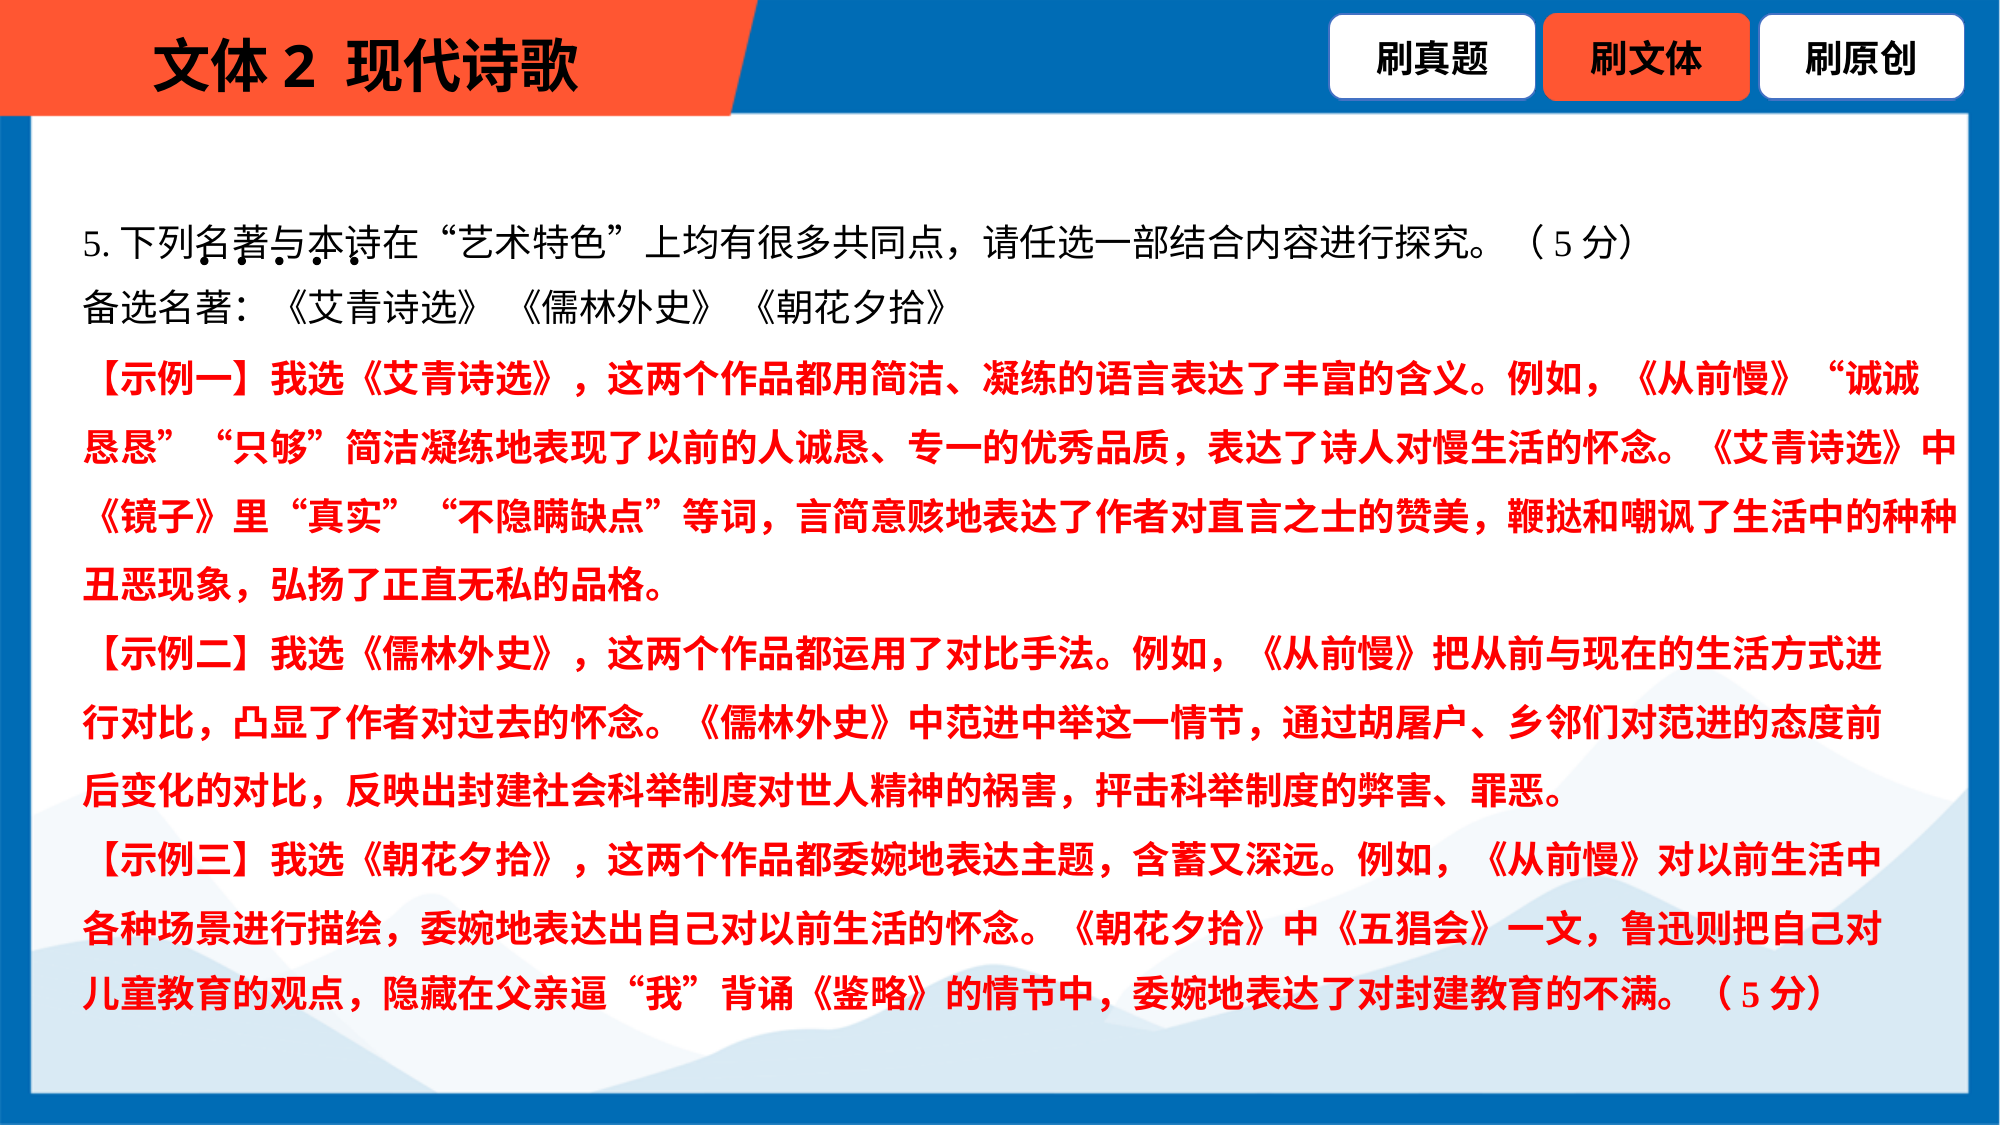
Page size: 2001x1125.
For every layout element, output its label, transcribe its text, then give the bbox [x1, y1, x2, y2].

text_box [200, 256, 209, 266]
text_box [350, 256, 359, 266]
text_box [312, 256, 322, 266]
text_box [275, 256, 284, 266]
picture [0, 0, 2000, 1125]
text_box 5.下列名著与本诗在“艺术特色”上均有很多共同点，请任选一部结合内容进行探究。（5分） 备选名著：《艾青诗选》 《儒林外史》 《朝花夕拾》 [82, 195, 1917, 322]
text_box [237, 256, 247, 266]
text_box 【示例一】我选《艾青诗选》，这两个作品都用简洁、凝练的语言表达了丰富的含义。例如，《从前慢》“诚诚 恳恳”“只够”简洁凝练地表现了以前的人诚恳、专一的优秀品质，表达了诗人对慢生活的怀念。《艾青诗选》中 《镜子》里“真实”“不隐瞒缺点”等词，言简意赅地表达了作者对直言之士的赞美，鞭挞和嘲讽了生活中的种种 丑恶现象，弘扬了正直无私的品格。 【示例二】我选《儒林外史》，这两个作品都运用了对比手法。例如，《从前慢》把从前与现在的生活方式进 行对比，凸显了作者对过去的怀念。《儒林外史》中范进中举这一情节，通过胡屠户、乡邻们对范进的态度前 后变化的对比，反映出封建社会科举制度对世人精神的祸害，抨击科举制度的弊害、罪恶。 【示例三】我选《朝花夕拾》，这两个作品都委婉地表达主题，含蓄又深远。例如，《从前慢》对以前生活中 各种场景进行描绘，委婉地表达出自己对以前生活的怀念。《朝花夕拾》中《五猖会》一文，鲁迅则把自己对 儿童教育的观点，隐藏在父亲逼“我”背诵《鉴略》的情节中，委婉地表达了对封建教育的不满。（5分） [82, 331, 1917, 1009]
